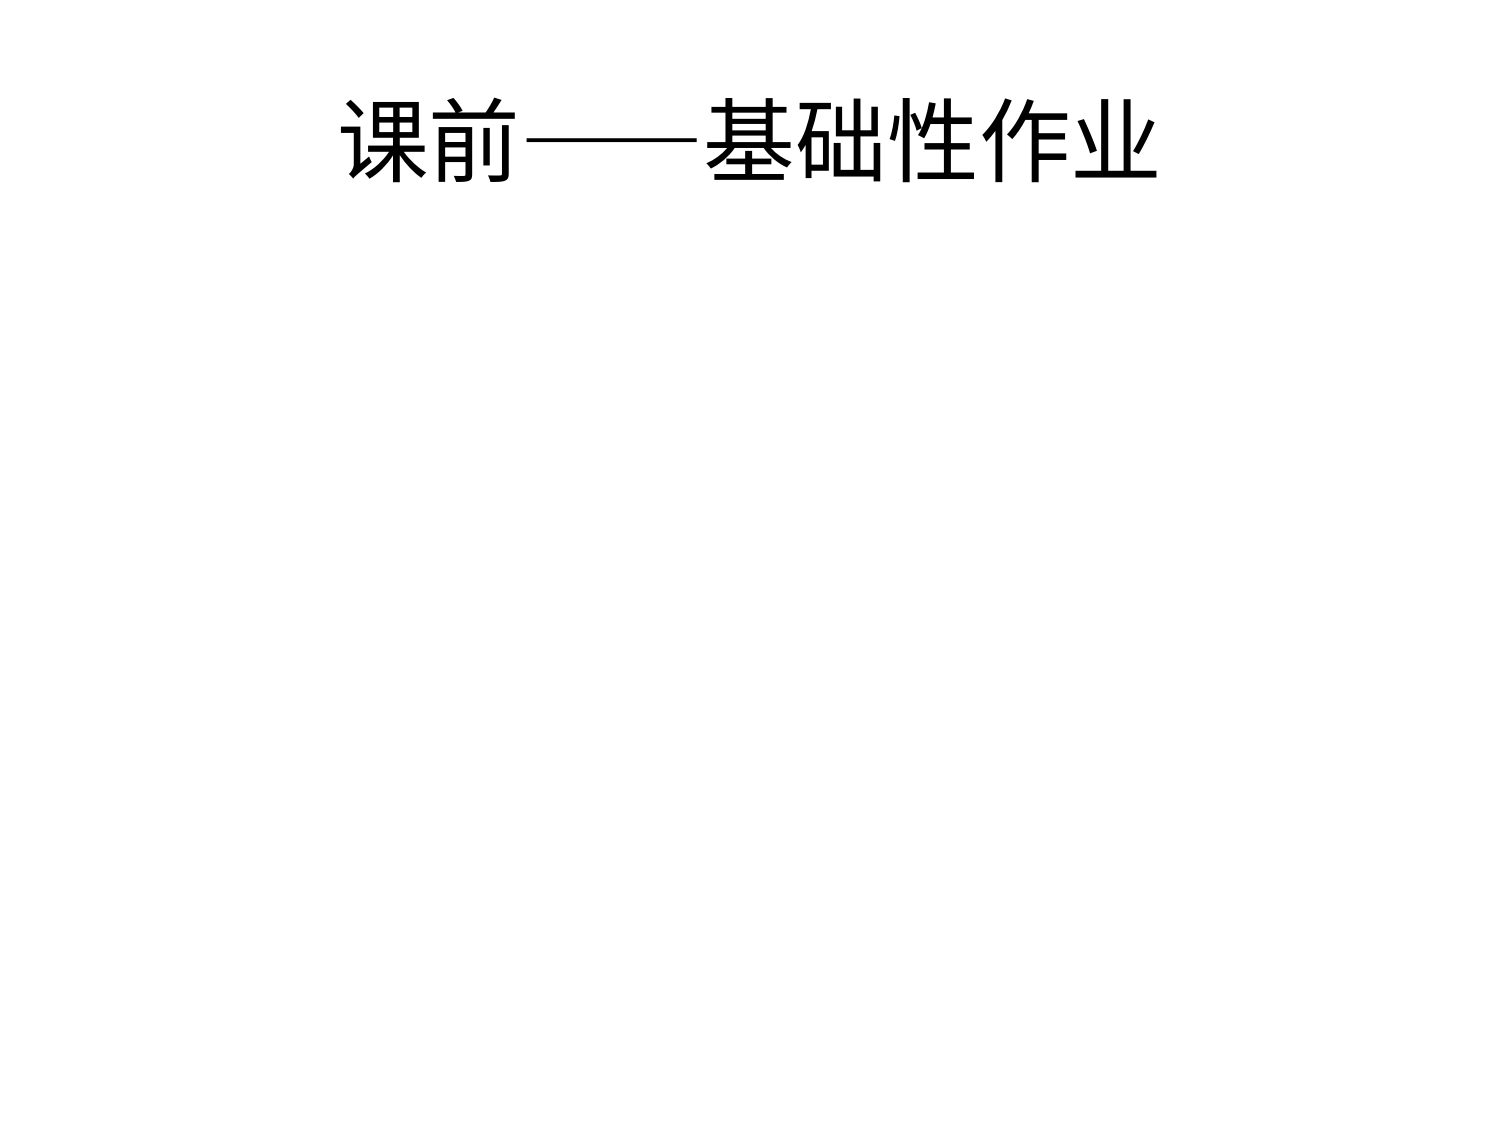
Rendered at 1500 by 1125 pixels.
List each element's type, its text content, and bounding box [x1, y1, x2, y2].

title 课前——基础性作业 [75, 45, 1425, 233]
